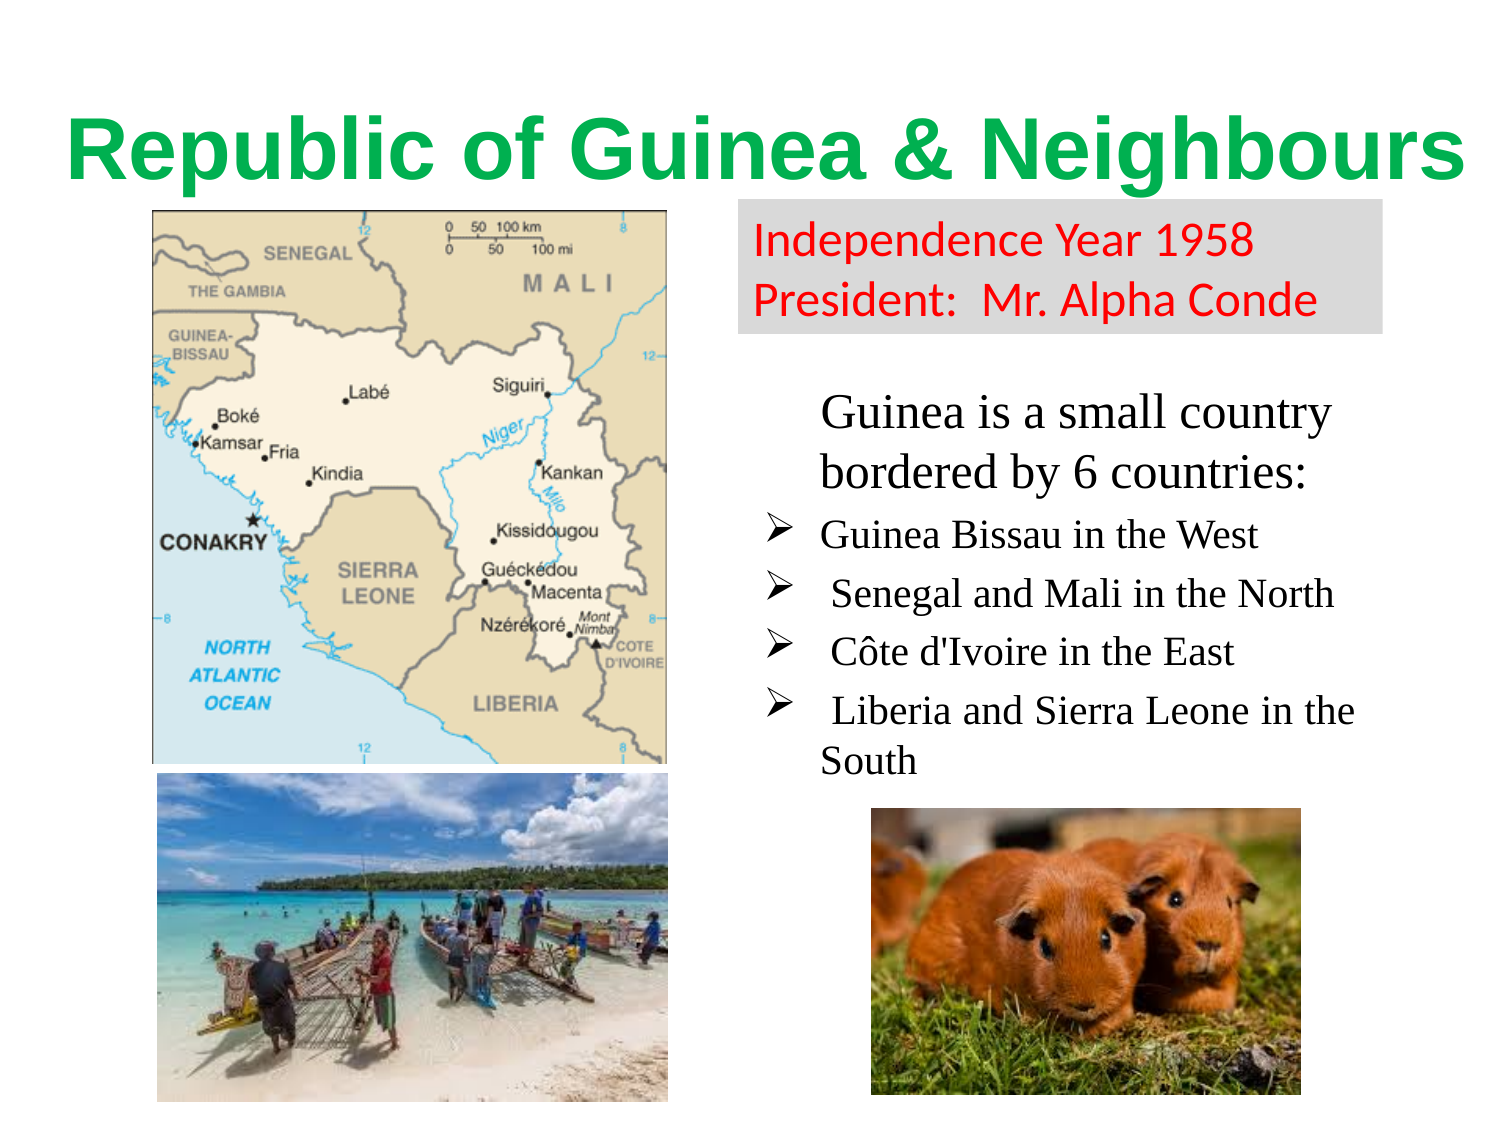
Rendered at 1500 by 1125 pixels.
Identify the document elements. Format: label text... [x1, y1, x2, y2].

title Republic of Guinea & Neighbours [46, 82, 1489, 265]
list Guinea is a small country bordered by 6 countries: Guinea Bissau in the West Senegal and Mali in the North Côte d'Ivoire in the East Liberia and Sierra Leone in the South [748, 334, 1372, 1125]
picture [157, 773, 669, 1102]
text_box Independence Year 1958 President: Mr. Alpha Conde [738, 199, 1383, 334]
picture [152, 210, 668, 764]
picture [870, 808, 1301, 1095]
